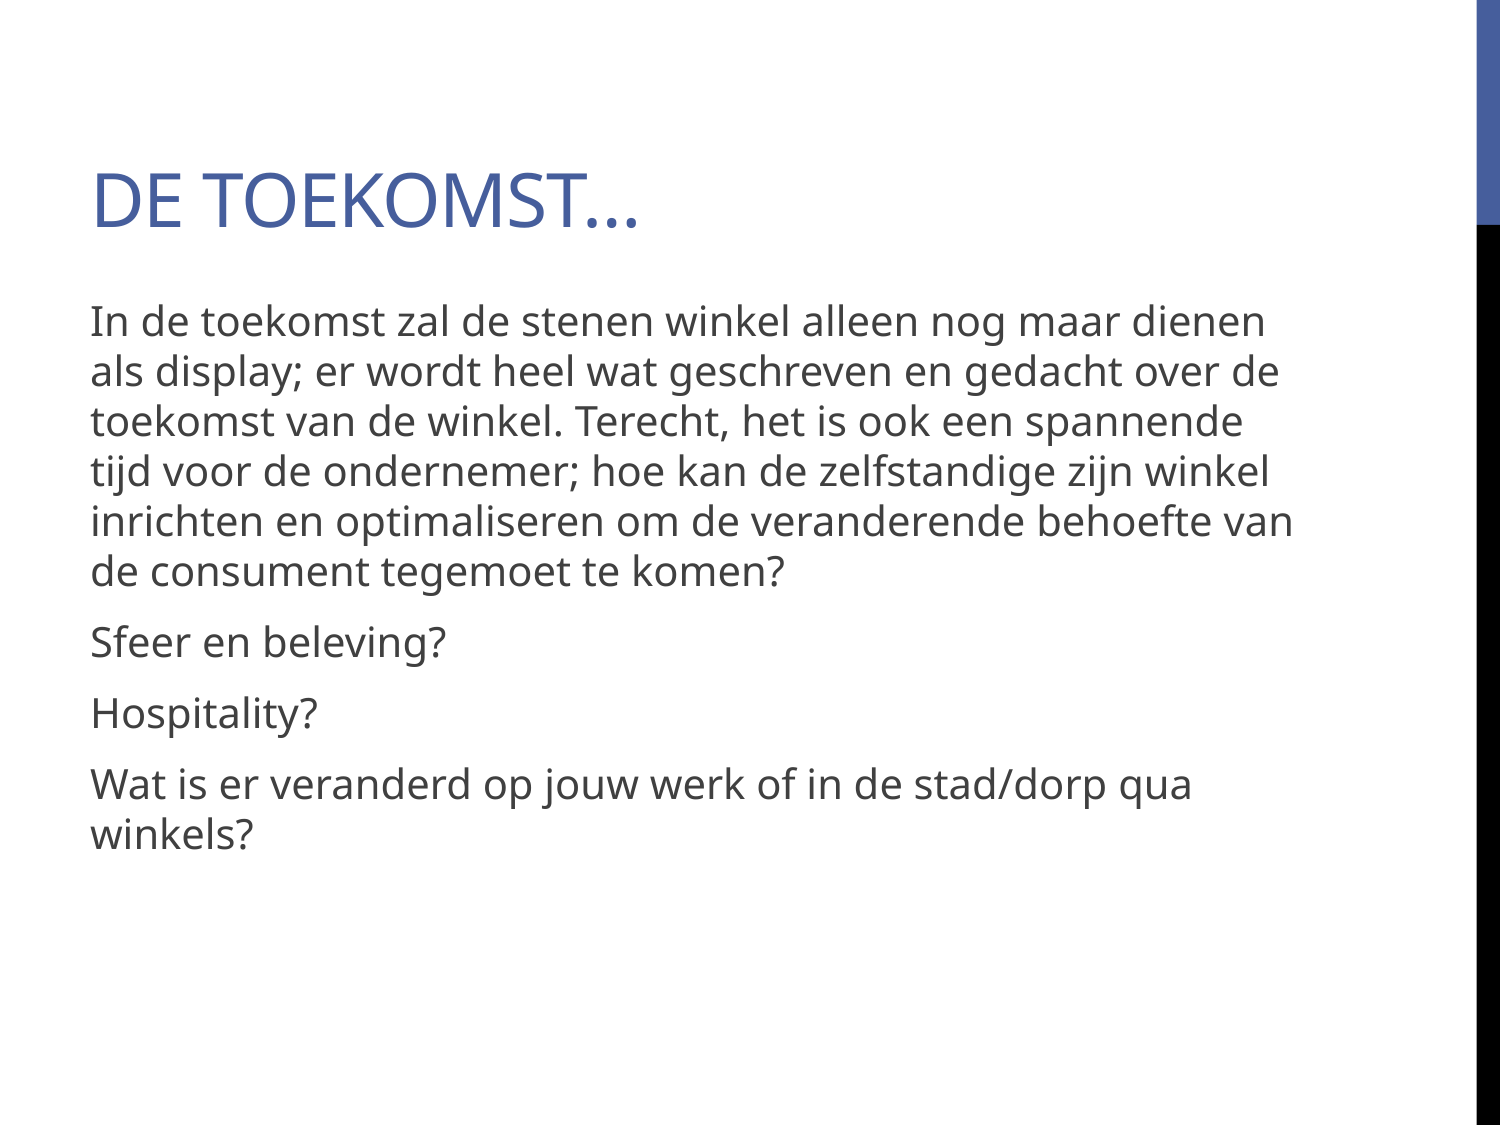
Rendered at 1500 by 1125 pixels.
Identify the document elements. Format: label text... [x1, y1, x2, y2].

title De toekomst… [75, 25, 1025, 250]
list In de toekomst zal de stenen winkel alleen nog maar dienen als display; er wordt heel wat geschreven en gedacht over de toekomst van de winkel. Terecht, het is ook een spannende tijd voor de ondernemer; hoe kan de zelfstandige zijn winkel inrichten en optimaliseren om de veranderende behoefte van de consument tegemoet te komen? Sfeer en beleving? Hospitality? Wat is er veranderd op jouw werk of in de stad/dorp qua winkels? [75, 287, 1325, 1005]
